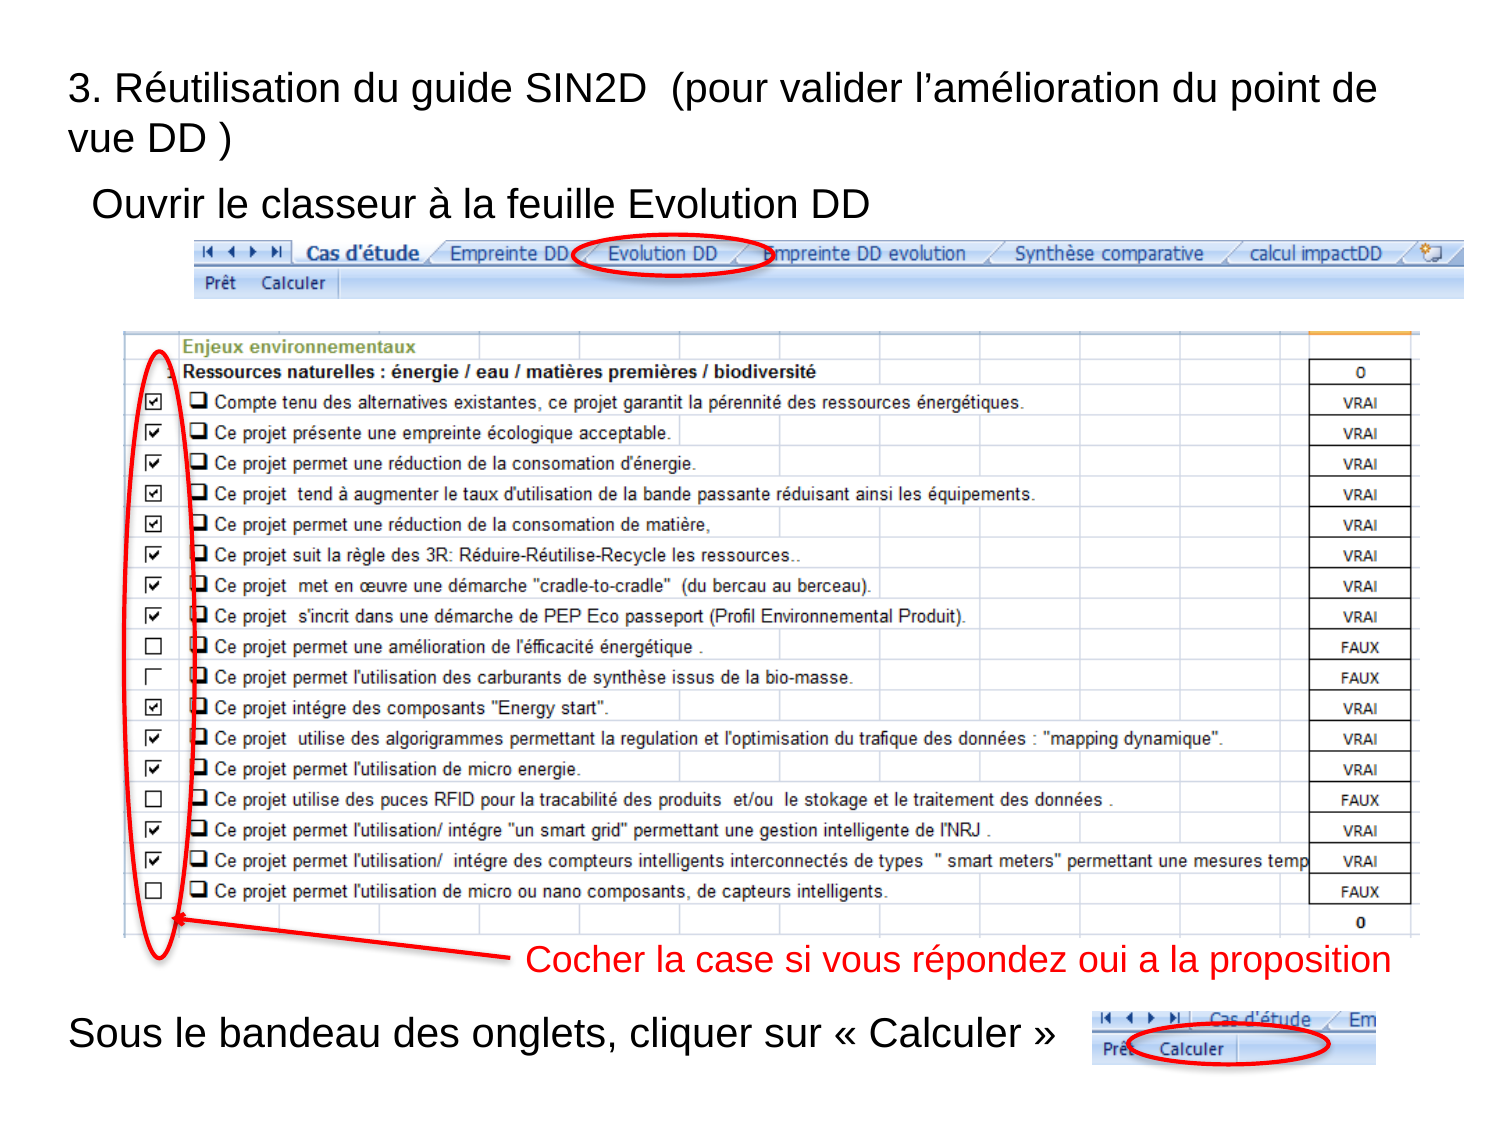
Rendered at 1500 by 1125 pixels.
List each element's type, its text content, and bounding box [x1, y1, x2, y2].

text_box Cocher la case si vous répondez oui a la proposition [510, 948, 1420, 988]
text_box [170, 917, 511, 959]
picture [1092, 1010, 1376, 1065]
text_box Ouvrir le classeur à la feuille Evolution DD [76, 169, 903, 234]
text_box 3. Réutilisation du guide SIN2D (pour valider l’amélioration du point de vue DD ) [53, 52, 1471, 168]
picture [123, 330, 1421, 939]
text_box [149, 948, 165, 960]
text_box Sous le bandeau des onglets, cliquer sur « Calculer » [53, 998, 1436, 1064]
picture [194, 240, 1464, 299]
text_box [612, 233, 734, 238]
